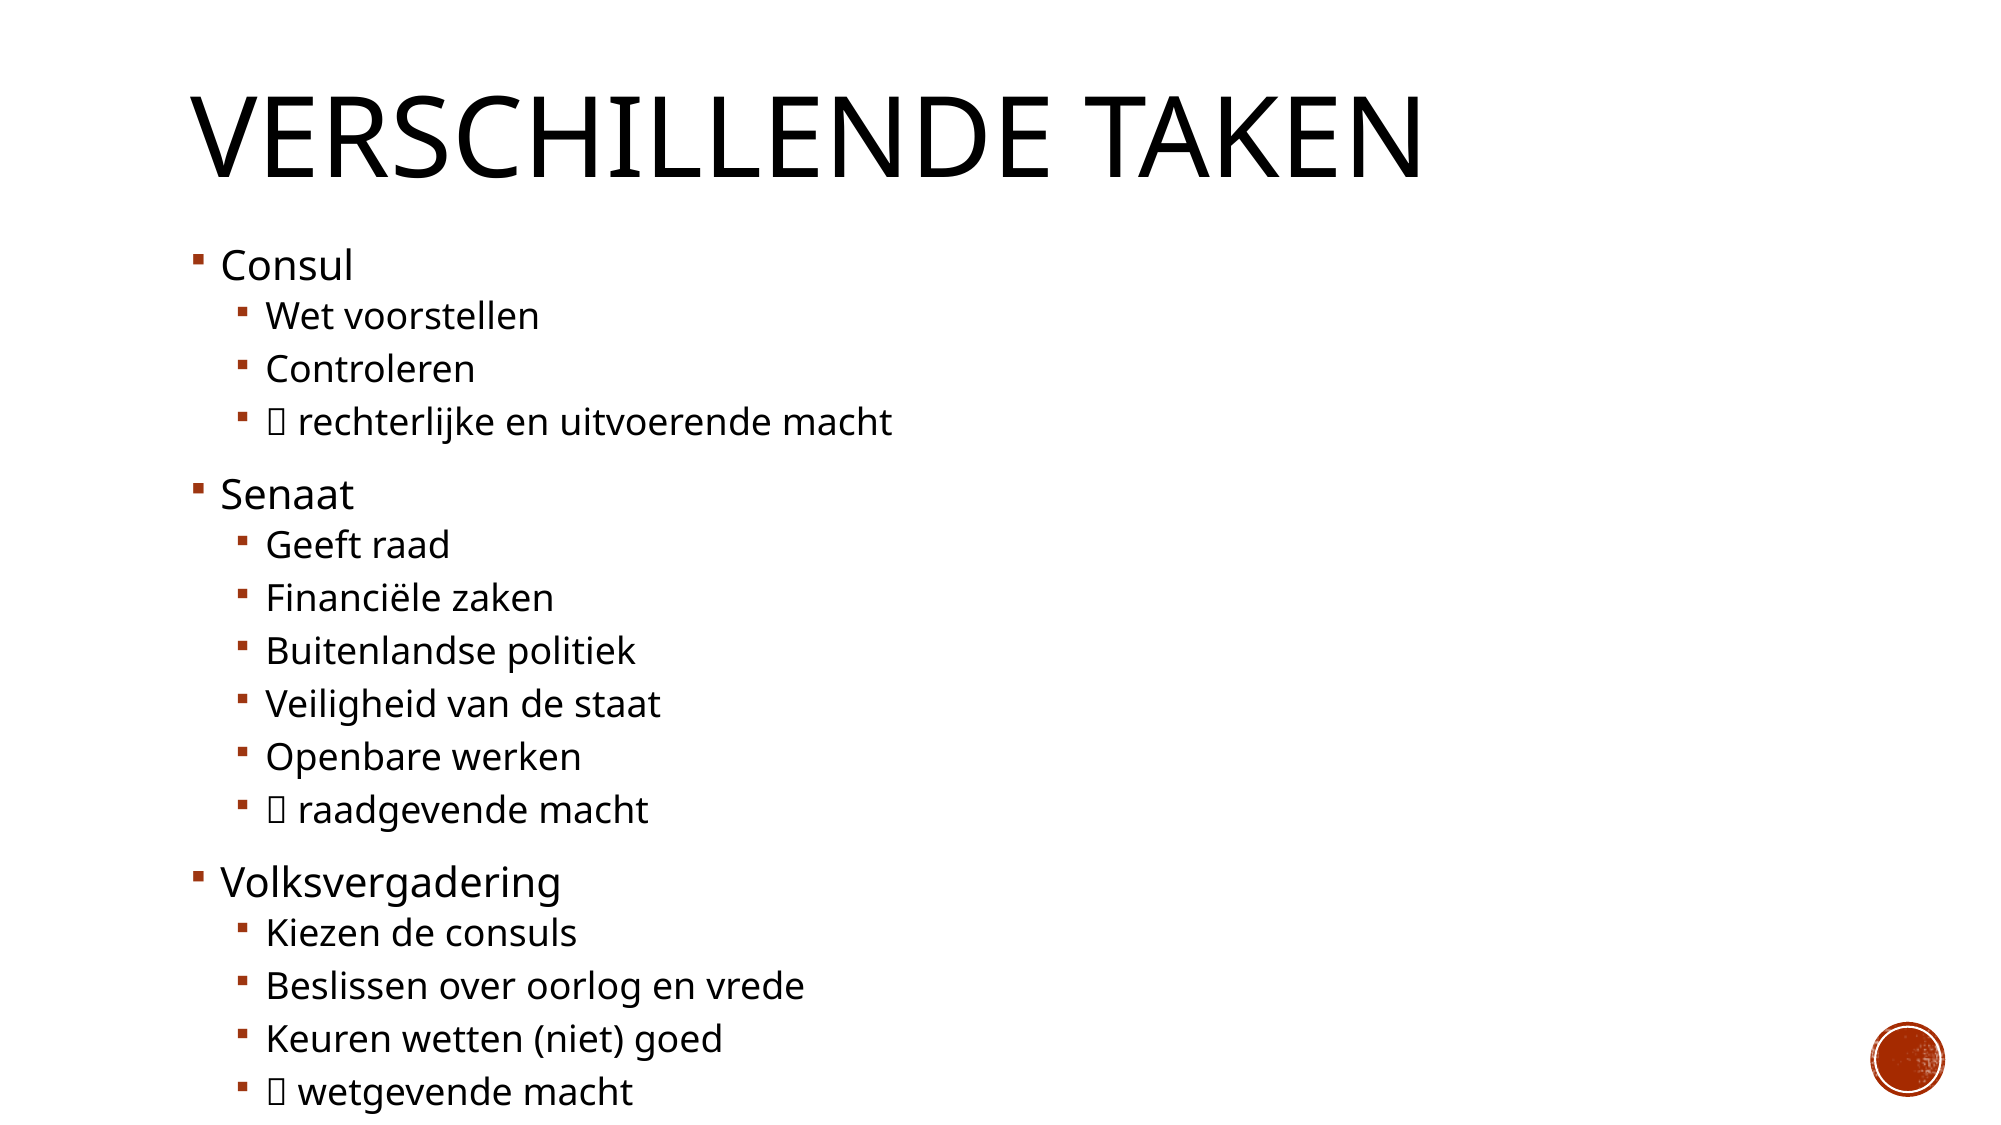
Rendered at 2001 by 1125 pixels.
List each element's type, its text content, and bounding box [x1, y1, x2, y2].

title Verschillende taken [175, 9, 1826, 236]
list Consul Wet voorstellen Controleren  rechterlijke en uitvoerende macht Senaat Geeft raad Financiële zaken Buitenlandse politiek Veiligheid van de staat Openbare werken  raadgevende macht Volksvergadering Kiezen de consuls Beslissen over oorlog en vrede Keuren wetten (niet) goed  wetgevende macht [175, 236, 1826, 1125]
